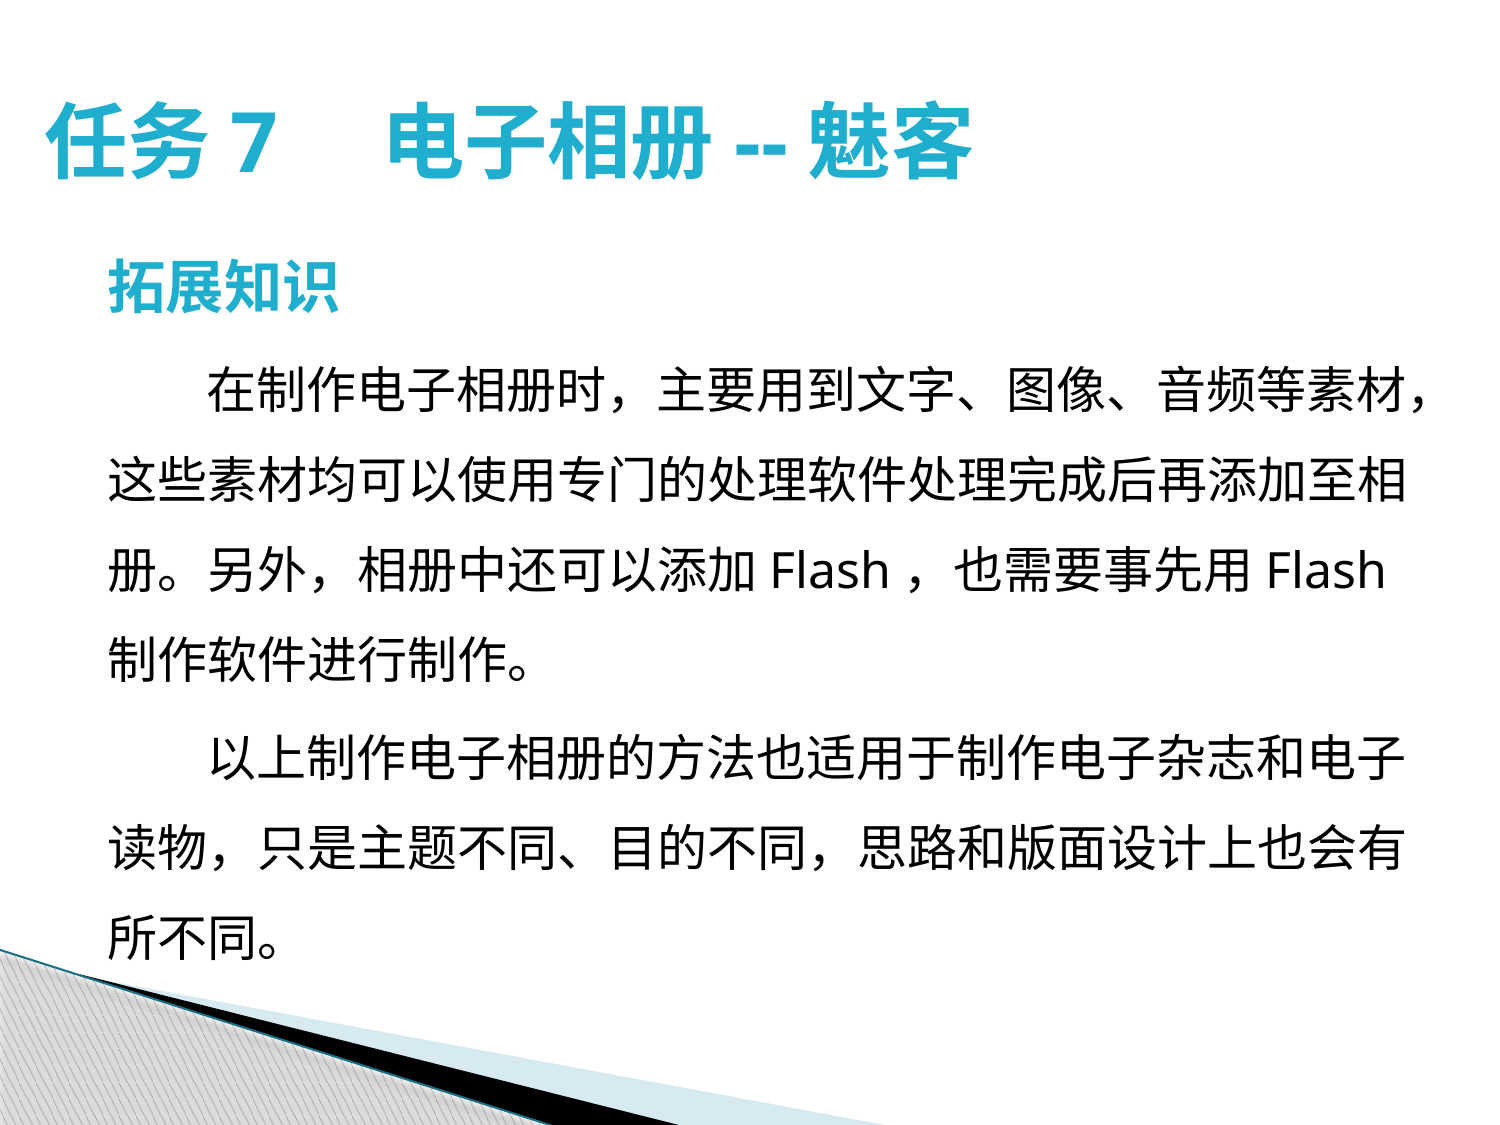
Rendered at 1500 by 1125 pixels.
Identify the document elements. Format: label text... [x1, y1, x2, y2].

title 任务7 电子相册--魅客 [29, 45, 1500, 233]
list 拓展知识 在制作电子相册时，主要用到文字、图像、音频等素材，这些素材均可以使用专门的处理软件处理完成后再添加至相册。另外，相册中还可以添加Flash，也需要事先用Flash 制作软件进行制作。 以上制作电子相册的方法也适用于制作电子杂志和电子读物，只是主题不同、目的不同，思路和版面设计上也会有所不同。 [75, 243, 1425, 986]
